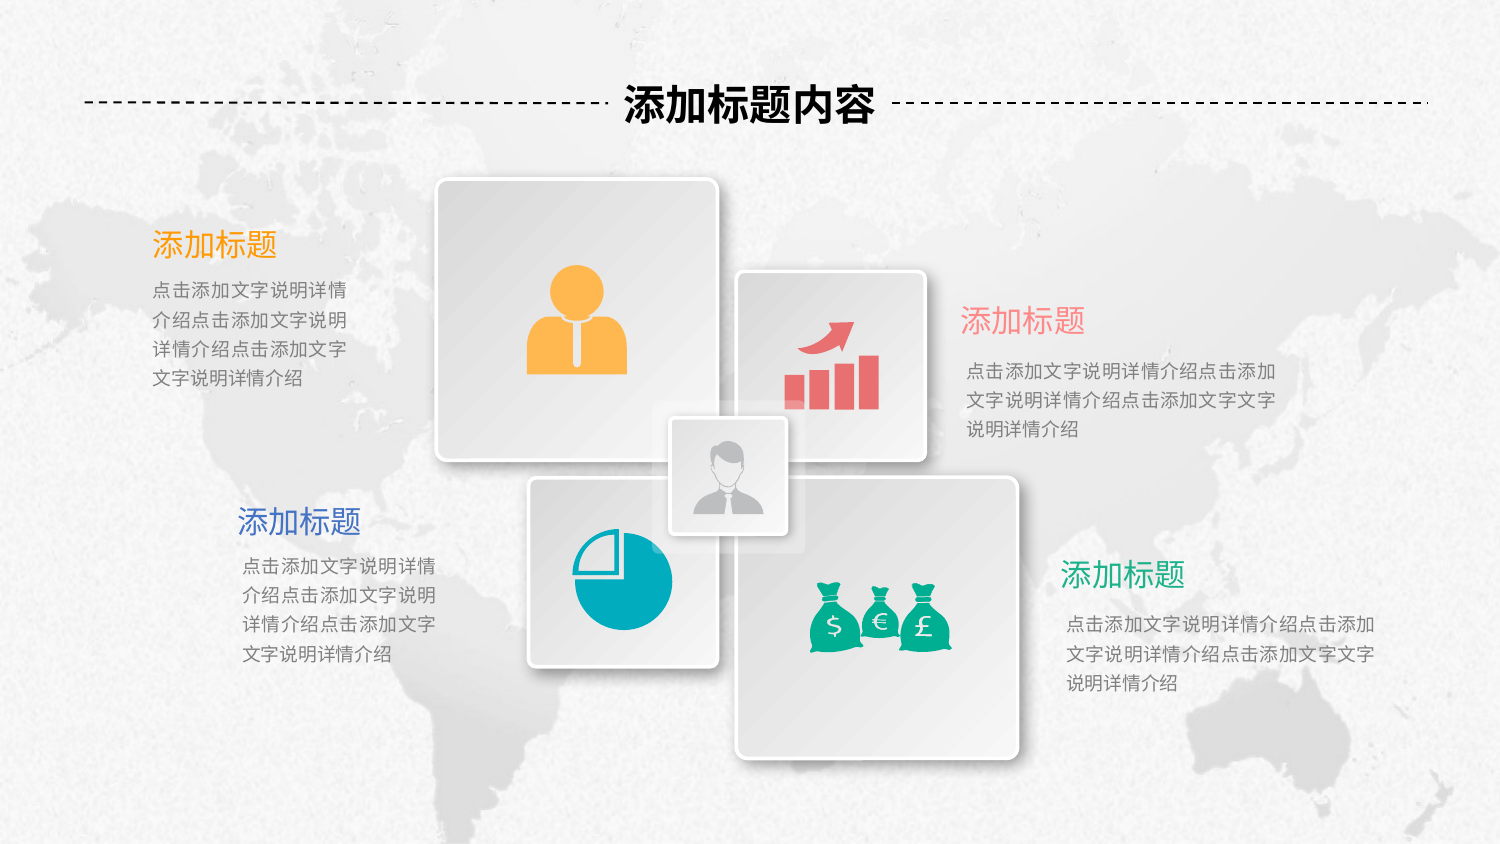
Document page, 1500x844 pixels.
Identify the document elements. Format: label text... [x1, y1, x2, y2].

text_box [528, 477, 718, 667]
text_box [1045, 548, 1391, 703]
picture [0, 0, 1500, 844]
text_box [736, 477, 1018, 759]
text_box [436, 179, 718, 461]
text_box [652, 400, 806, 554]
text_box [736, 271, 926, 461]
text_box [945, 294, 1291, 450]
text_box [222, 494, 451, 674]
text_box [138, 218, 362, 399]
text_box 添加标题内容 [584, 77, 916, 129]
